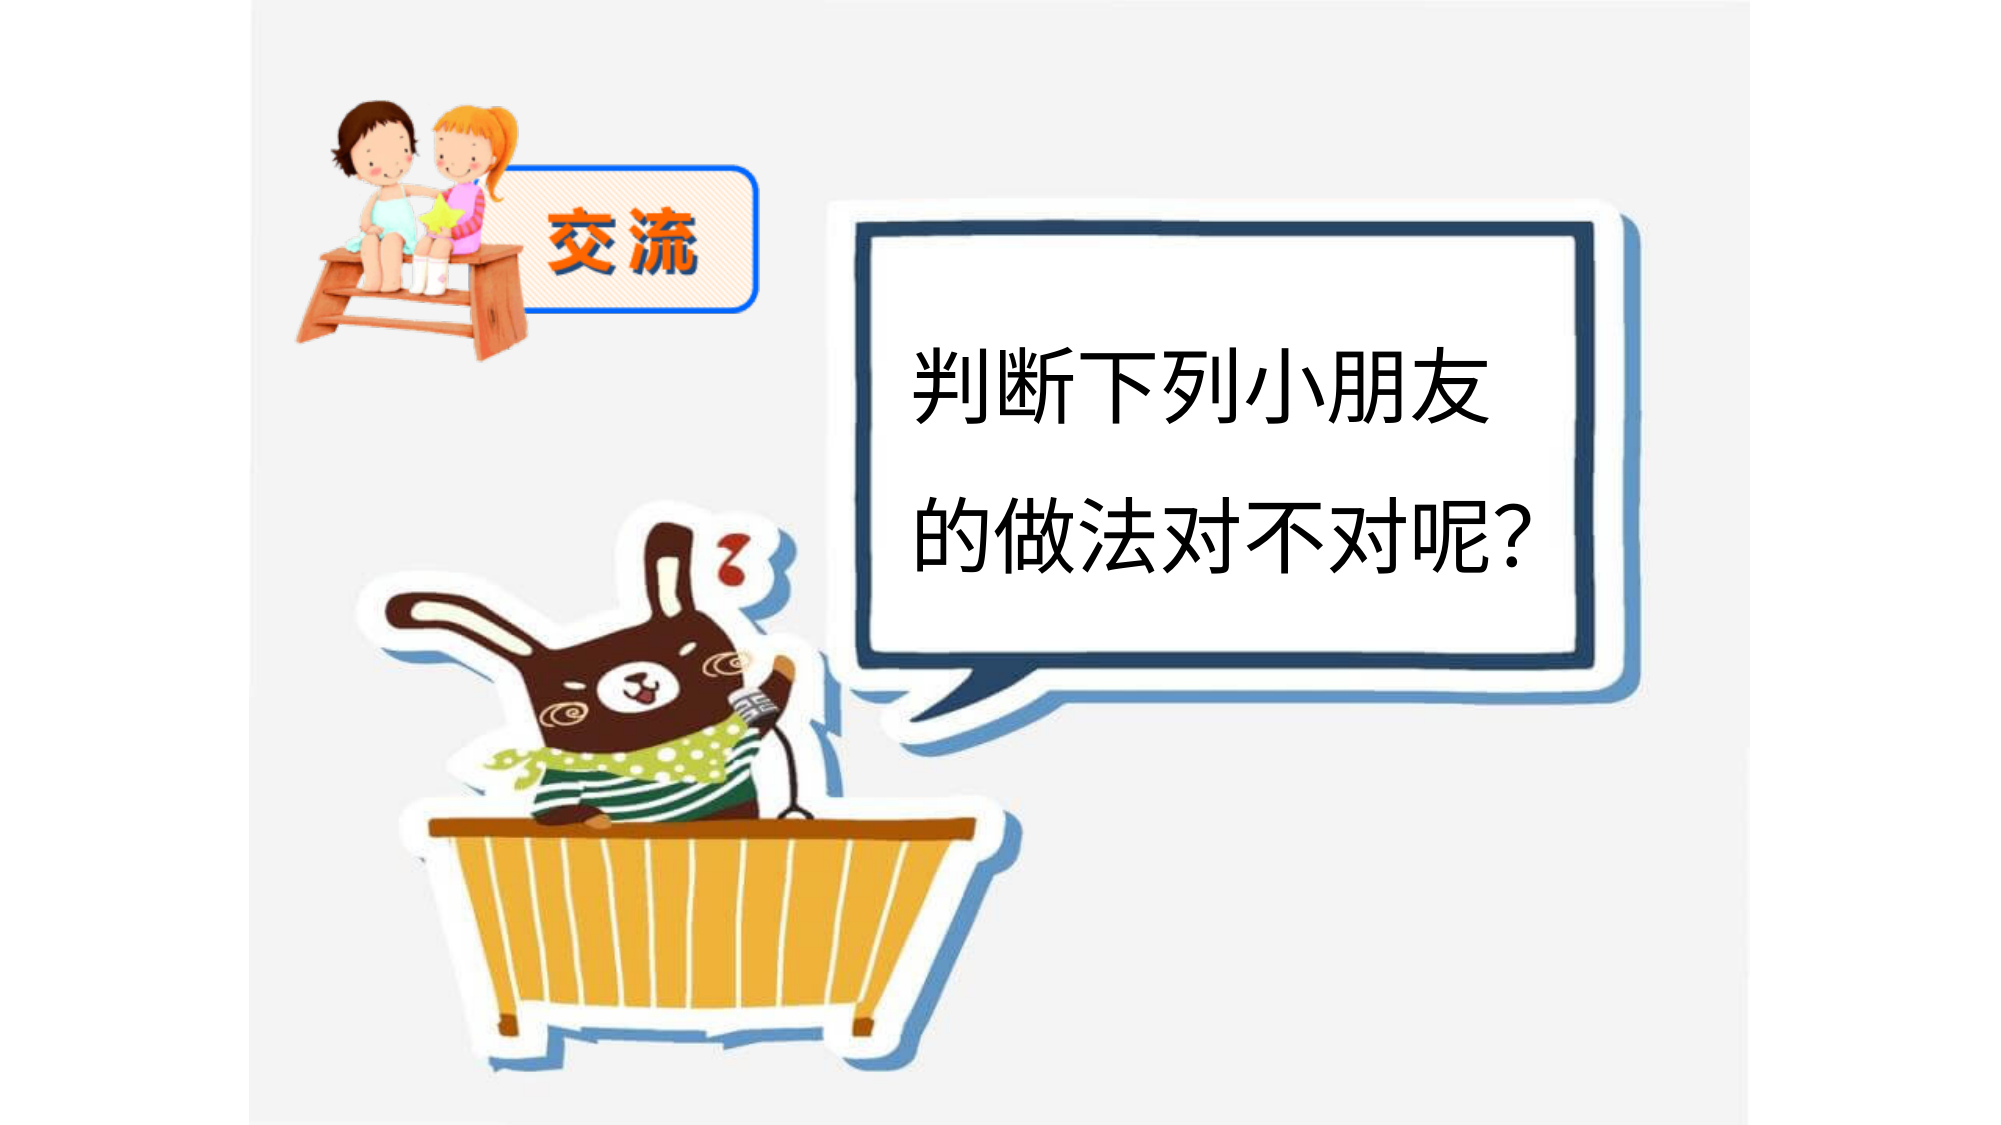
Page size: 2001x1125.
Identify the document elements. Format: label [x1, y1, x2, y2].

picture [249, 0, 1751, 1125]
